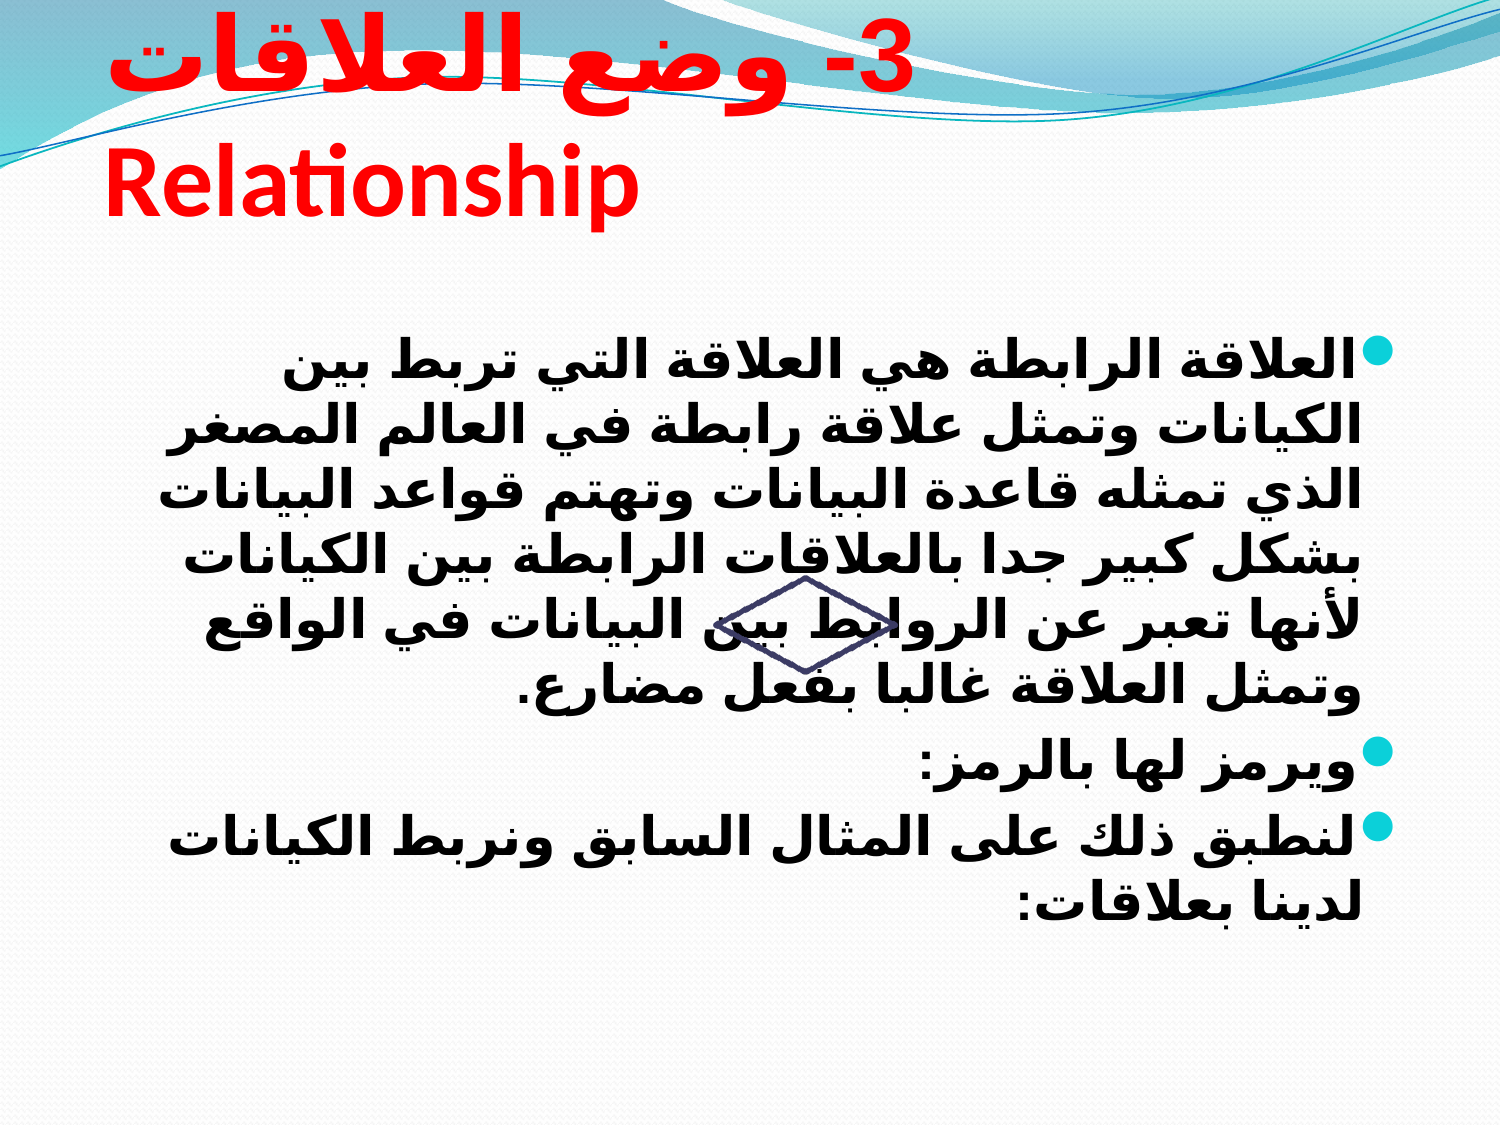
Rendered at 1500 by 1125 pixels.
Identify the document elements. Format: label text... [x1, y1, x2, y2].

list العلاقة الرابطة هي العلاقة التي تربط بين الكيانات وتمثل علاقة رابطة في العالم المصغر الذي تمثله قاعدة البيانات وتهتم قواعد البيانات بشكل كبير جدا بالعلاقات الرابطة بين الكيانات لأنها تعبر عن الروابط بين البيانات في الواقع وتمثل العلاقة غالبا بفعل مضارع. ويرمز لها بالرمز: لنطبق ذلك على المثال السابق ونربط الكيانات لدينا بعلاقات: [75, 317, 1425, 1038]
title 3- وضع العلاقات Relationship [75, 50, 1425, 238]
picture [712, 574, 901, 676]
